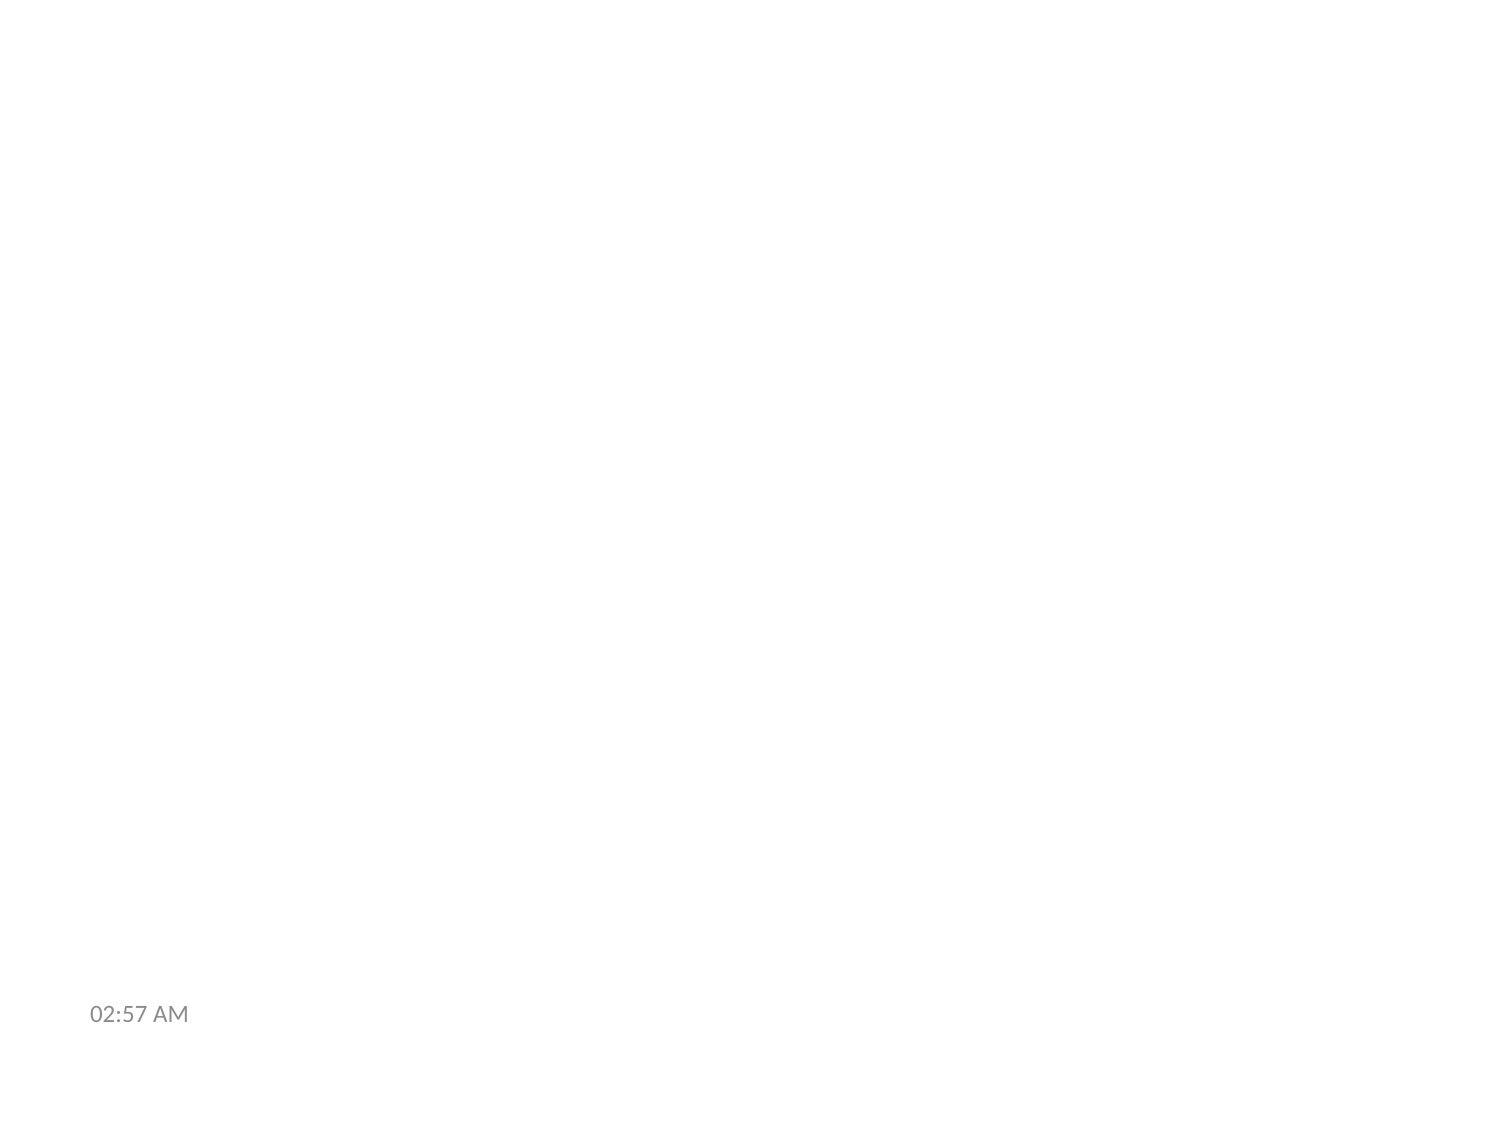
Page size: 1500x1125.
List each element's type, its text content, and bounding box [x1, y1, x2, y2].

text_box 3:35 PM [75, 982, 425, 1043]
